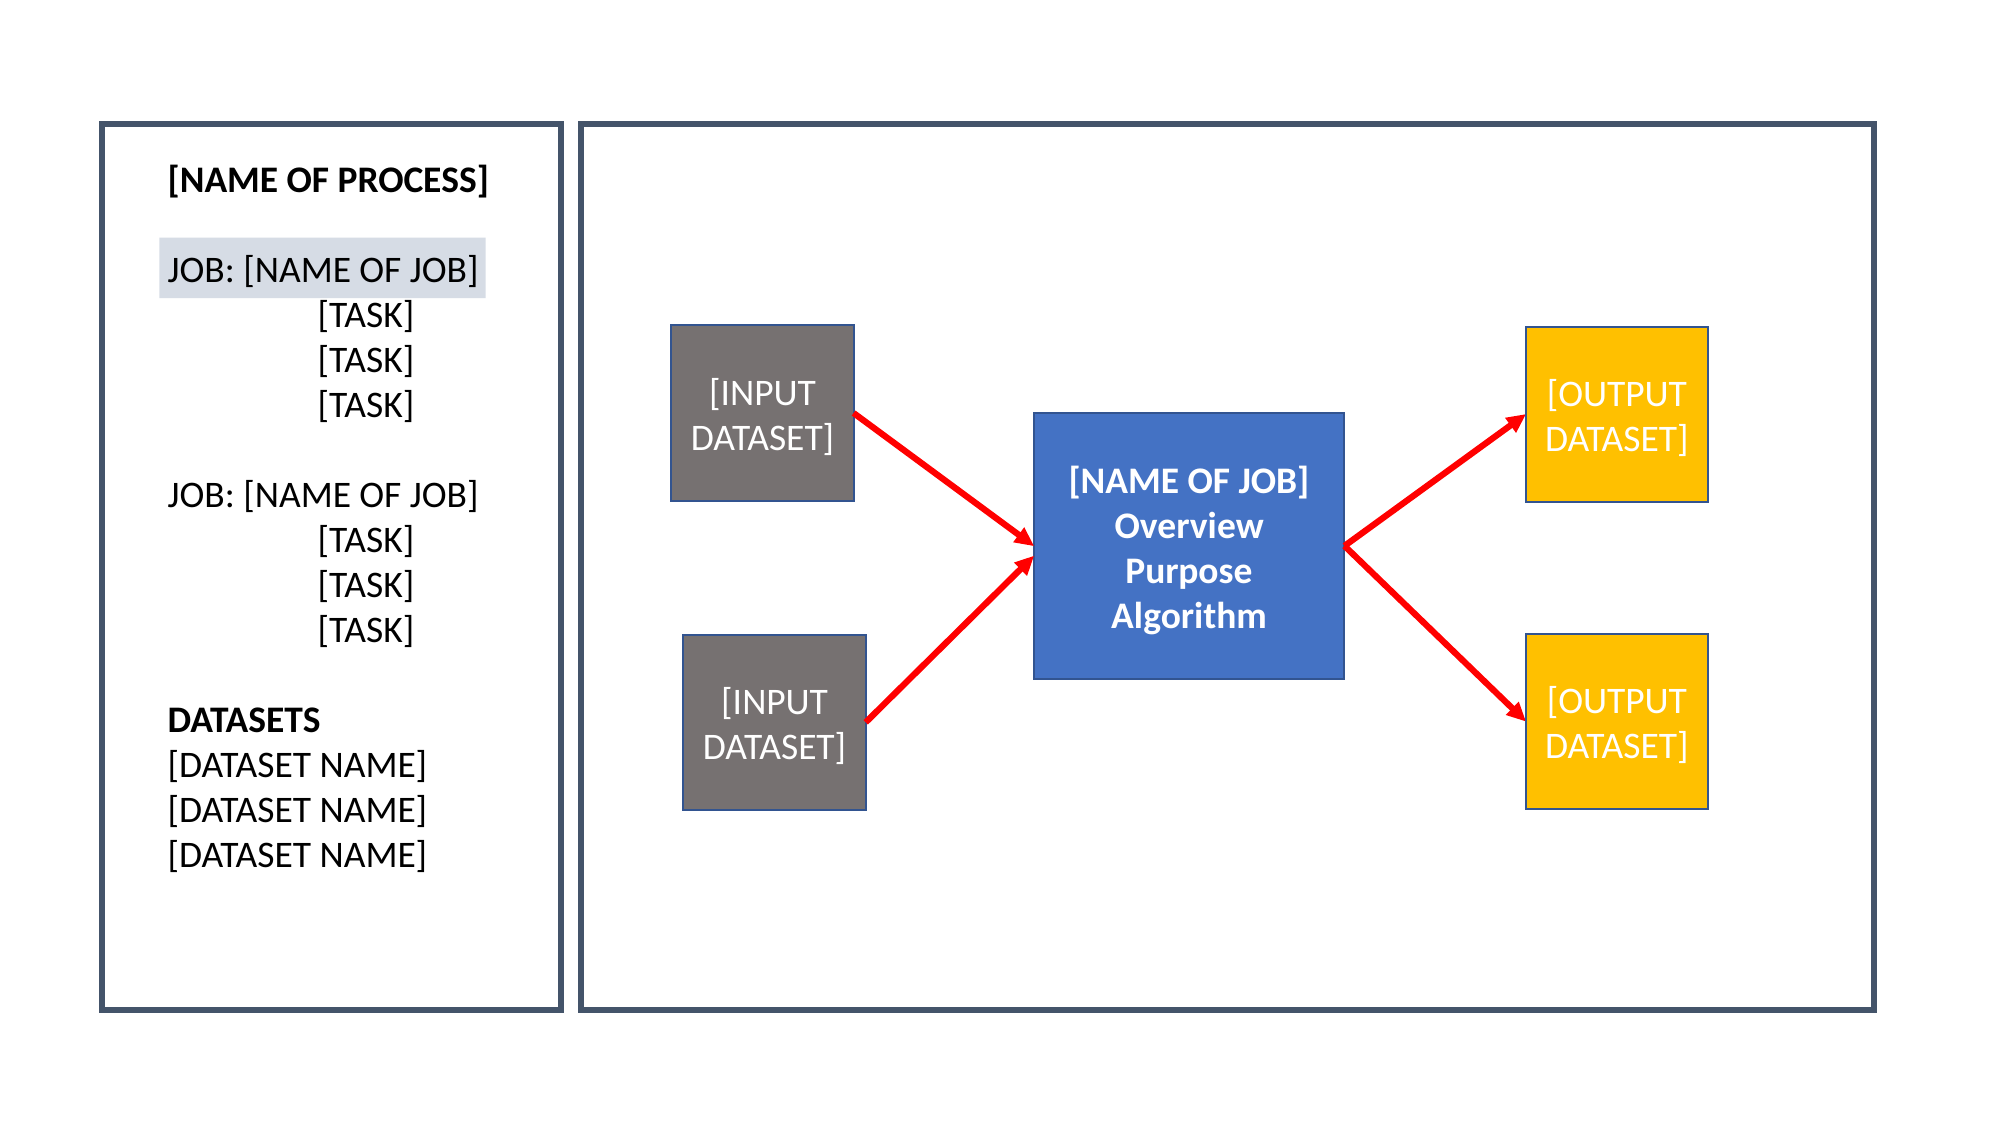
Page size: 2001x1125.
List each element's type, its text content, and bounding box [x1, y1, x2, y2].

text_box [101, 123, 562, 1011]
text_box [NAME OF JOB] Overview Purpose Algorithm [1033, 412, 1345, 680]
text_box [1344, 414, 1526, 545]
text_box [580, 123, 1875, 1011]
text_box [OUTPUT DATASET] [1525, 326, 1709, 503]
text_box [853, 412, 1034, 546]
text_box [OUTPUT DATASET] [1525, 633, 1709, 810]
text_box [INPUT DATASET] [670, 324, 855, 502]
text_box [INPUT DATASET] [682, 634, 867, 811]
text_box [1344, 545, 1526, 722]
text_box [865, 555, 1034, 723]
text_box [NAME OF PROCESS] JOB: [NAME OF JOB] [TASK] [TASK] [TASK] JOB: [NAME OF JOB] [TASK] [TASK] [TASK] DATASETS [DATASET NAME] [DATASET NAME] [DATASET NAME] [153, 147, 510, 928]
